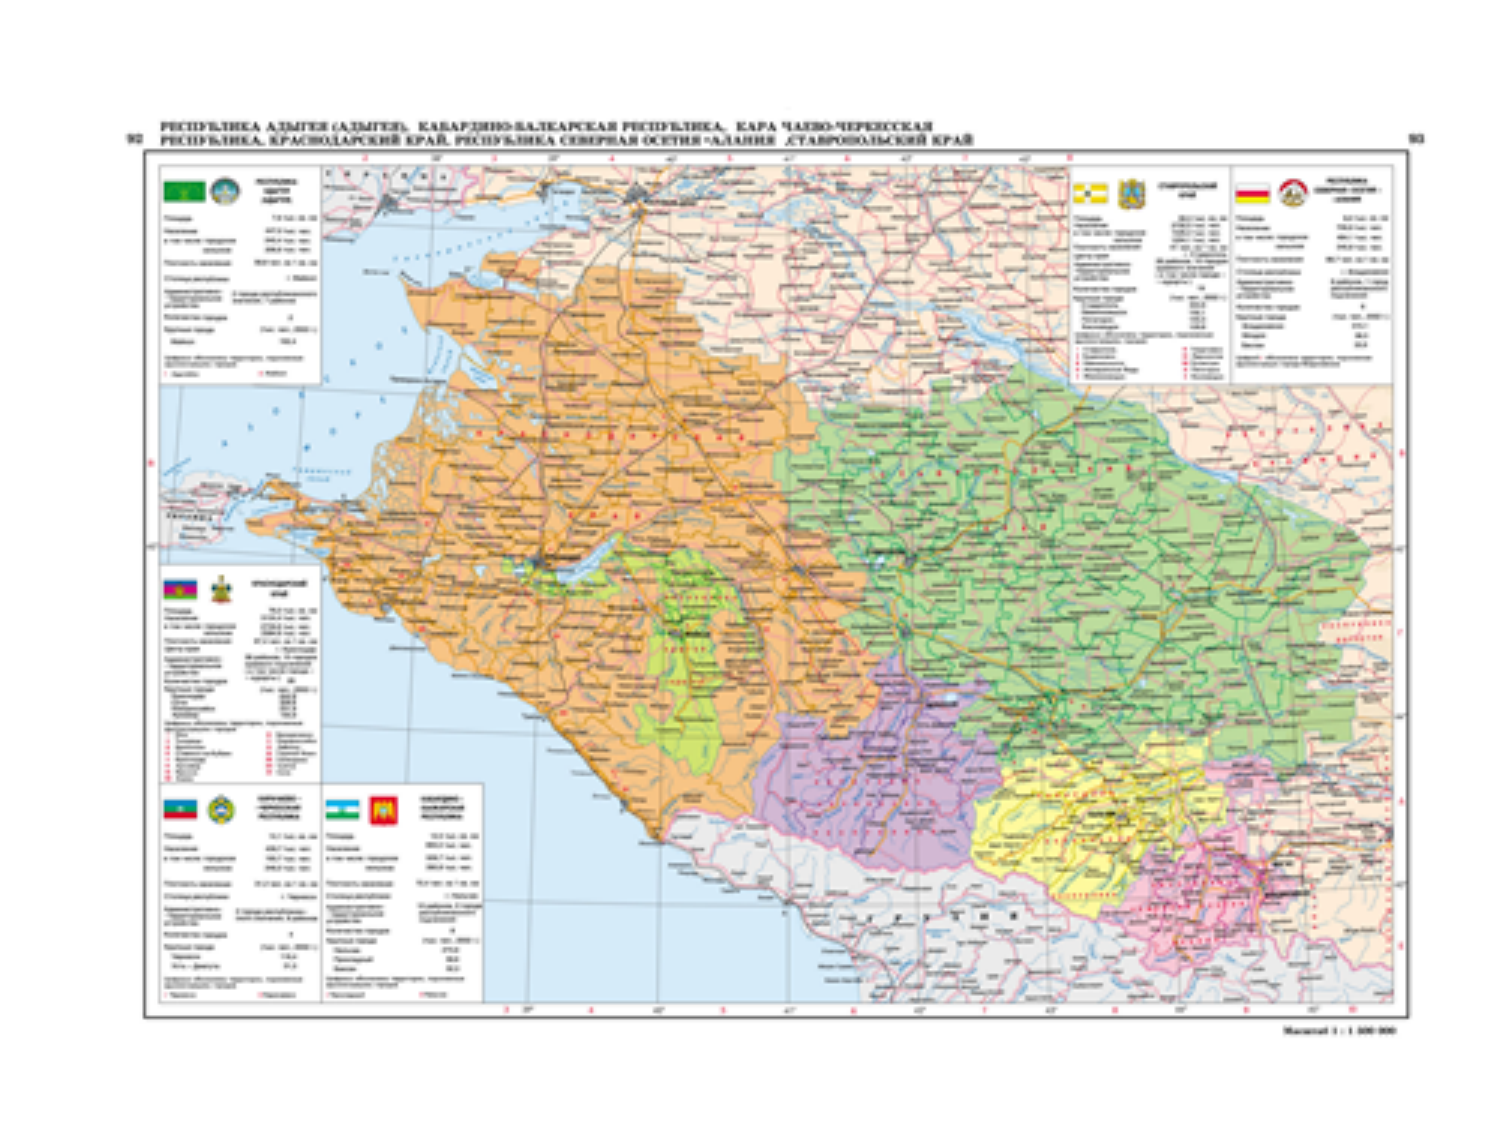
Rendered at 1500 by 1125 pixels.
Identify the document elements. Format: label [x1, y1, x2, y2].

picture [60, 83, 1500, 1125]
